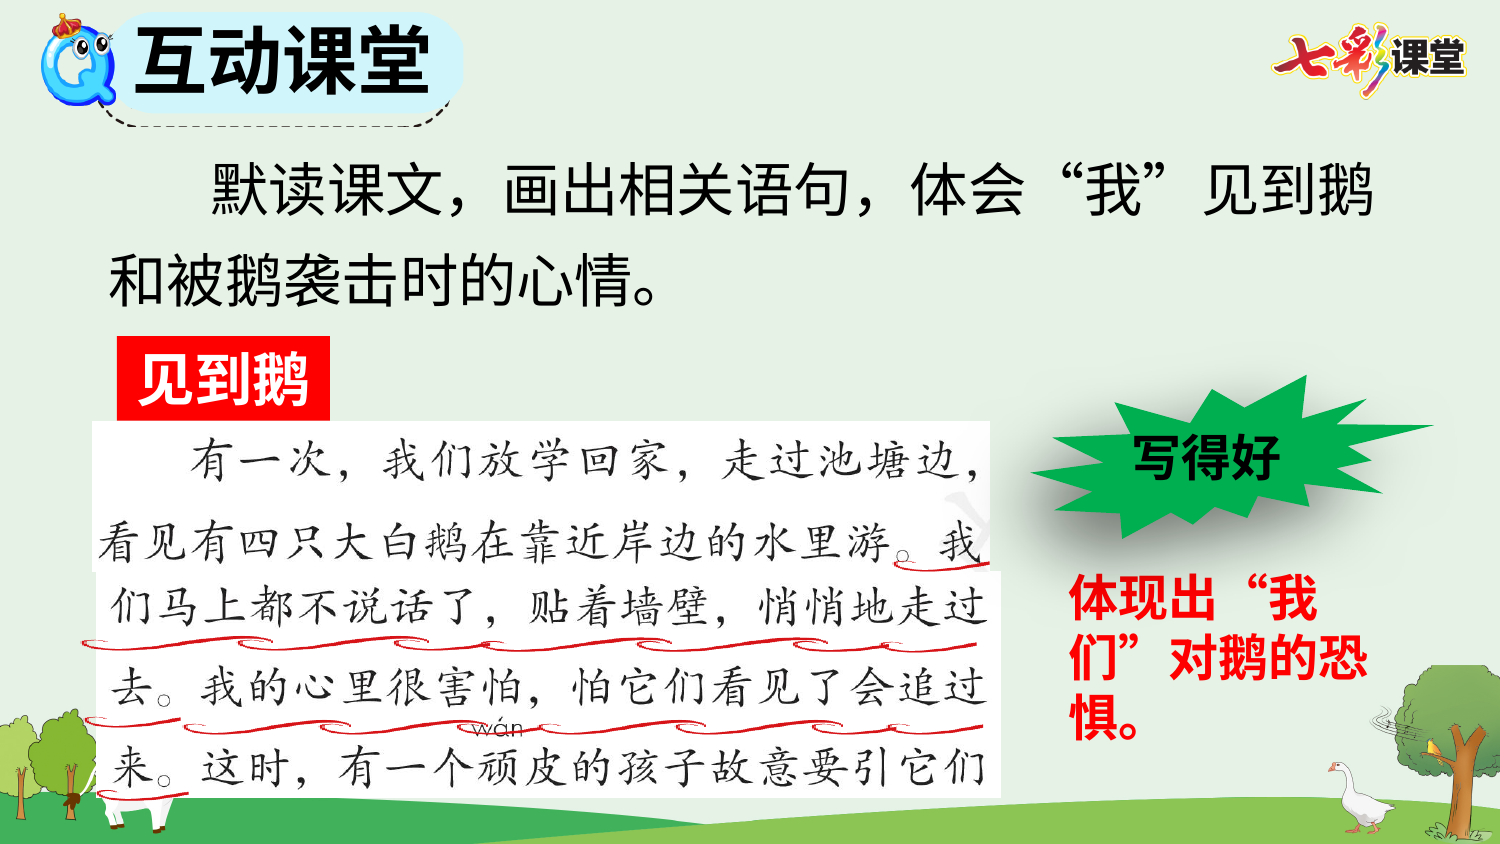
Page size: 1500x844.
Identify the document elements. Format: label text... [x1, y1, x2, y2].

text_box 互动课堂 [121, 8, 470, 110]
picture [0, 0, 1500, 844]
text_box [92, 421, 1001, 798]
text_box 见到鹅 [116, 336, 330, 420]
text_box 体现出“我们”对鹅的恐惧。 [1061, 564, 1421, 750]
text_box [1029, 374, 1435, 540]
text_box 默读课文，画出相关语句，体会“我”见到鹅和被鹅袭击时的心情。 [97, 126, 1400, 320]
